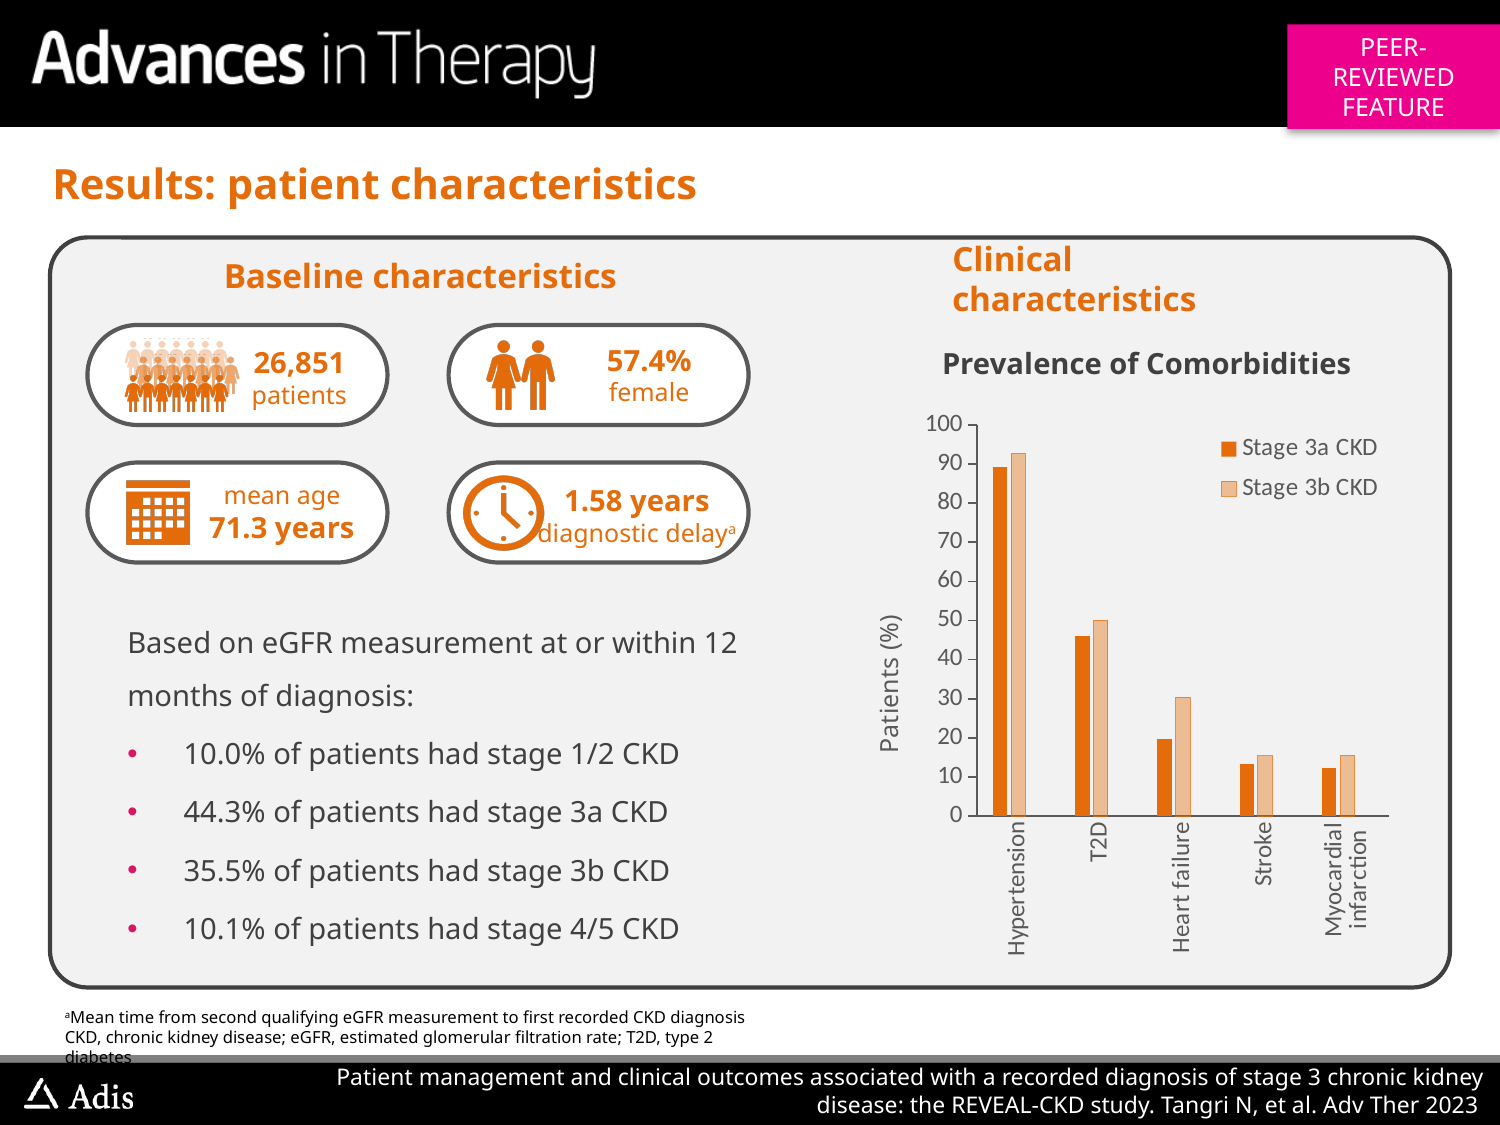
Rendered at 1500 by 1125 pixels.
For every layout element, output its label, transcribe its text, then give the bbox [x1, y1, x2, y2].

list Results: patient characteristics [37, 149, 1463, 225]
text_box Based on eGFR measurement at or within 12 months of diagnosis: 10.0% of patients had stage 1/2 CKD 44.3% of patients had stage 3a CKD 35.5% of patients had stage 3b CKD 10.1% of patients had stage 4/5 CKD [112, 599, 757, 675]
text_box Baseline characteristics [208, 247, 641, 303]
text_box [87, 324, 757, 563]
picture [24, 1078, 49, 1109]
chart [837, 399, 1401, 1017]
text_box Clinical characteristics [937, 230, 1335, 325]
picture [0, 0, 1500, 127]
text_box Prevalence of Comorbidities [927, 337, 1367, 388]
text_box [47, 235, 1453, 990]
text_box aMean time from second qualifying eGFR measurement to first recorded CKD diagnosis CKD, chronic kidney disease; eGFR, estimated glomerular filtration rate; T2D, type 2 diabetes [49, 999, 800, 1115]
